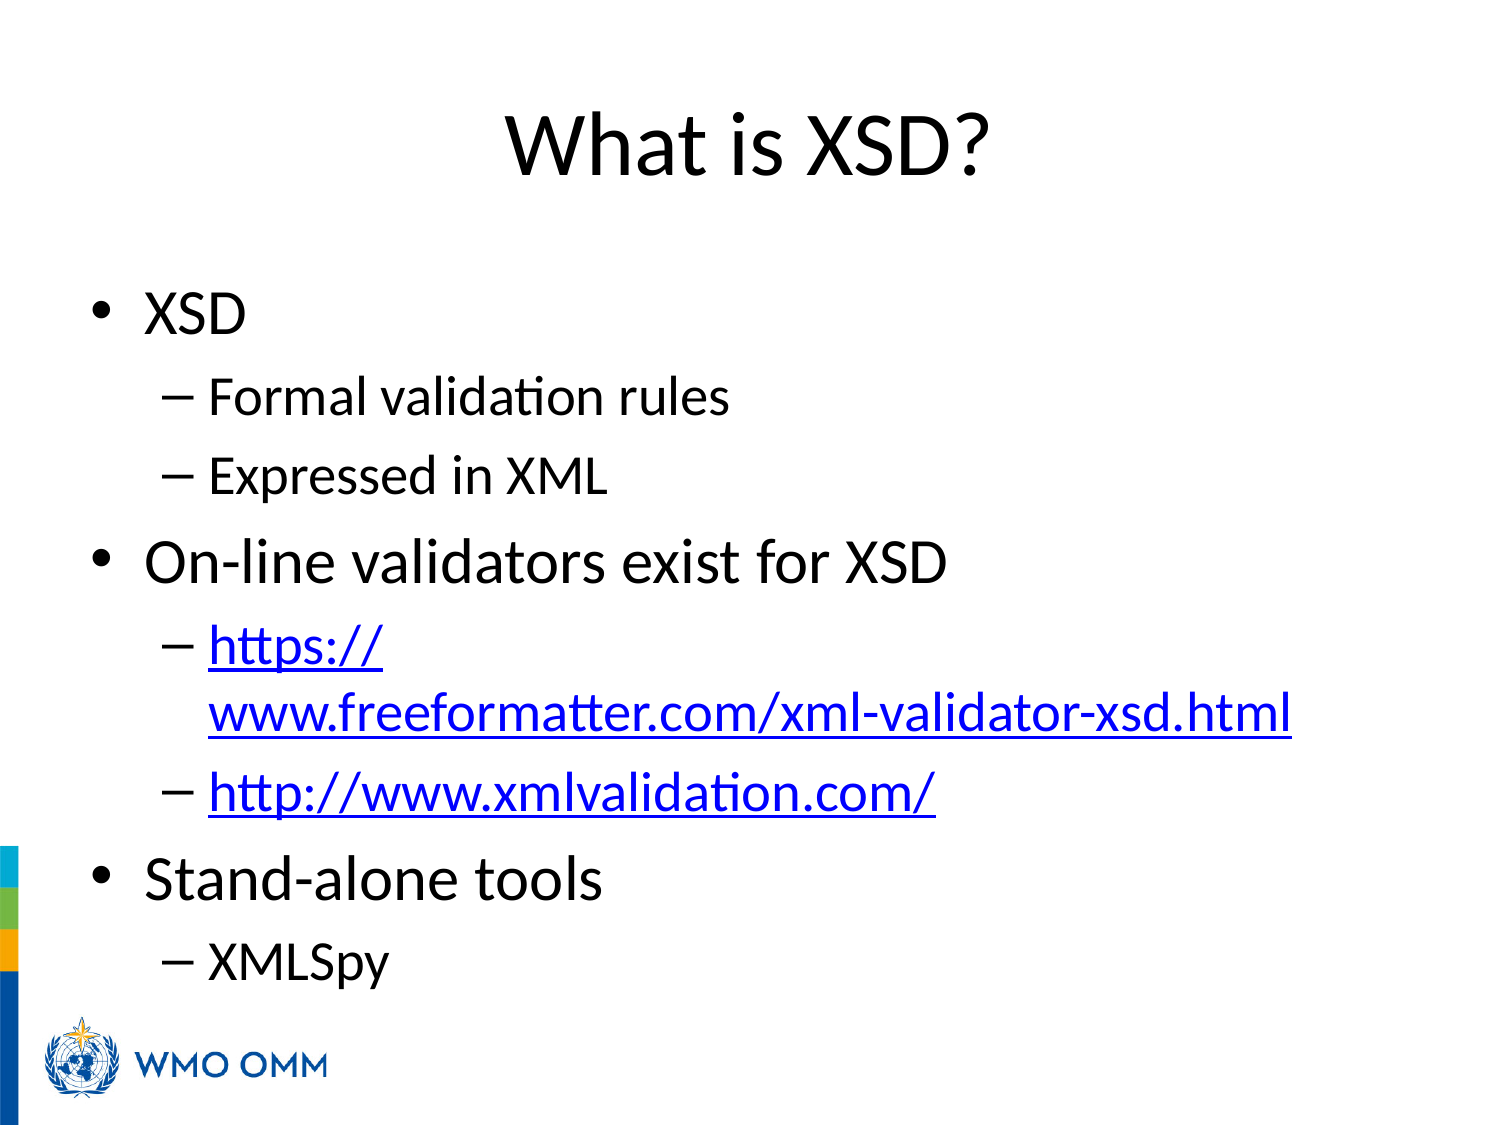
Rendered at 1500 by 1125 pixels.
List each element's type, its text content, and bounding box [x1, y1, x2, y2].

title What is XSD? [75, 45, 1425, 233]
list XSD Formal validation rules Expressed in XML On-line validators exist for XSD https://www.freeformatter.com/xml-validator-xsd.html http://www.xmlvalidation.com/ Stand-alone tools XMLSpy [75, 262, 1425, 1005]
picture [0, 845, 327, 1125]
